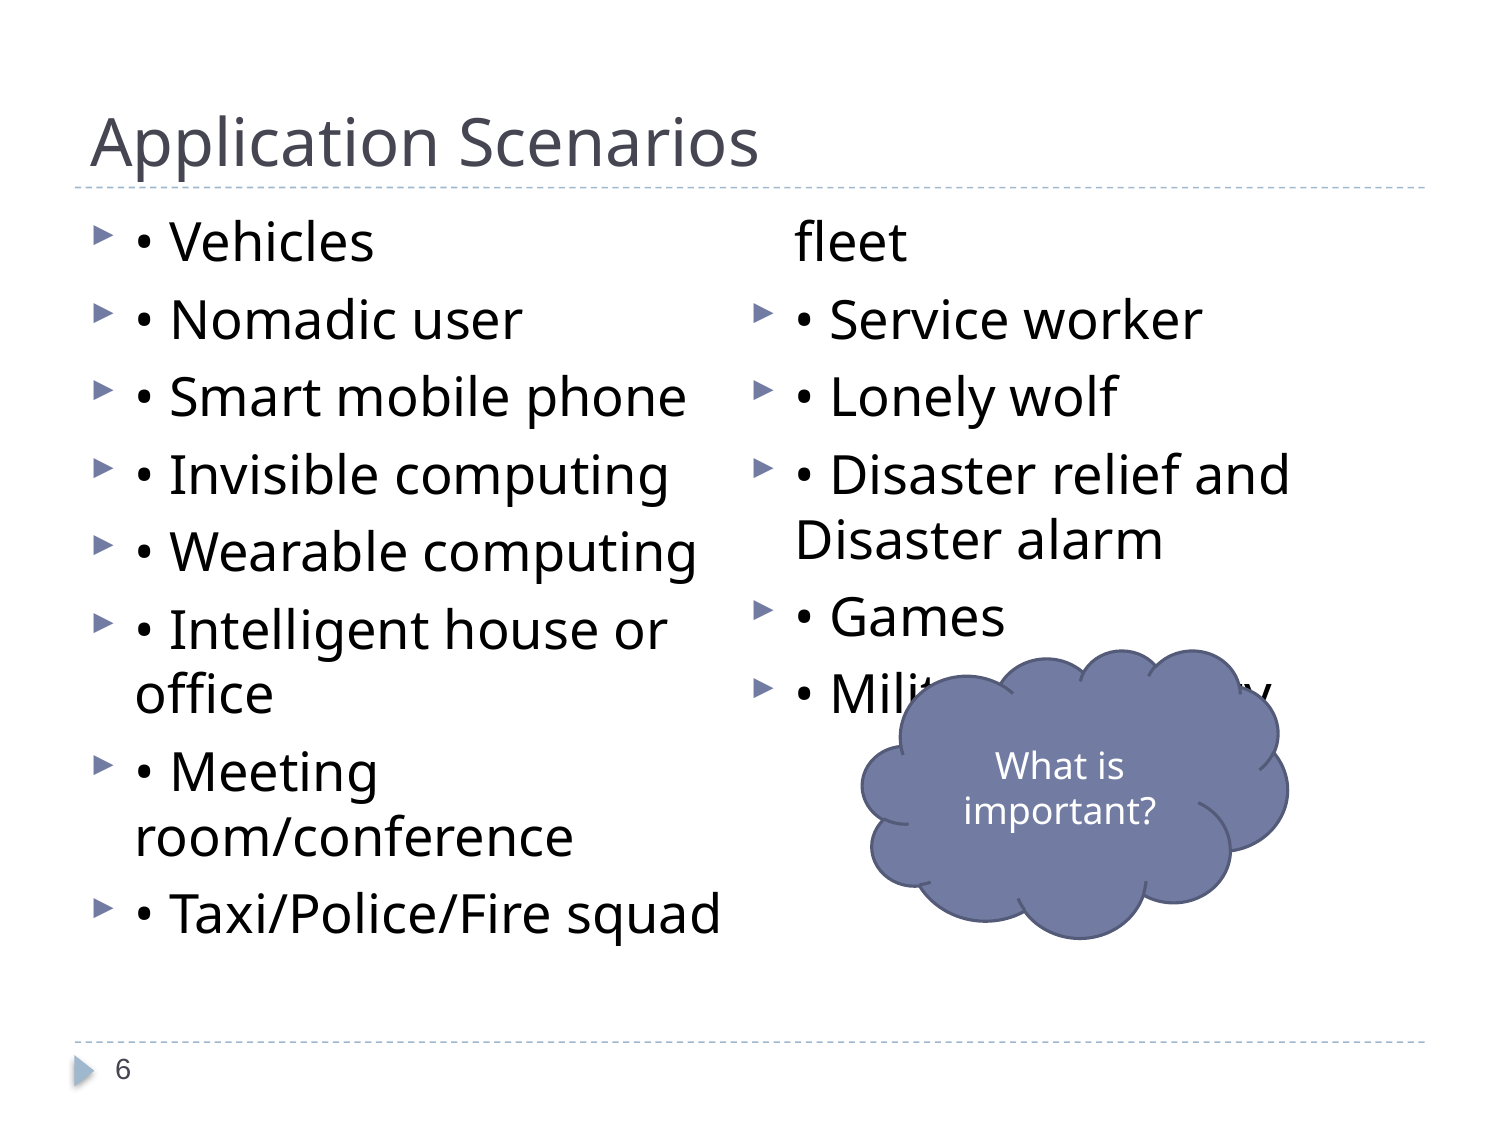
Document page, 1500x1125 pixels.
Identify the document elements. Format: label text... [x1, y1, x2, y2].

list • Vehicles • Nomadic user • Smart mobile phone • Invisible computing • Wearable computing • Intelligent house or office • Meeting room/conference • Taxi/Police/Fire squad fleet • Service worker • Lonely wolf • Disaster relief and Disaster alarm • Games • Military / Security [74, 199, 1426, 1011]
text_box What is important? [860, 649, 1290, 941]
slide_number 6 [100, 1042, 426, 1103]
title Application Scenarios [74, 24, 1426, 188]
